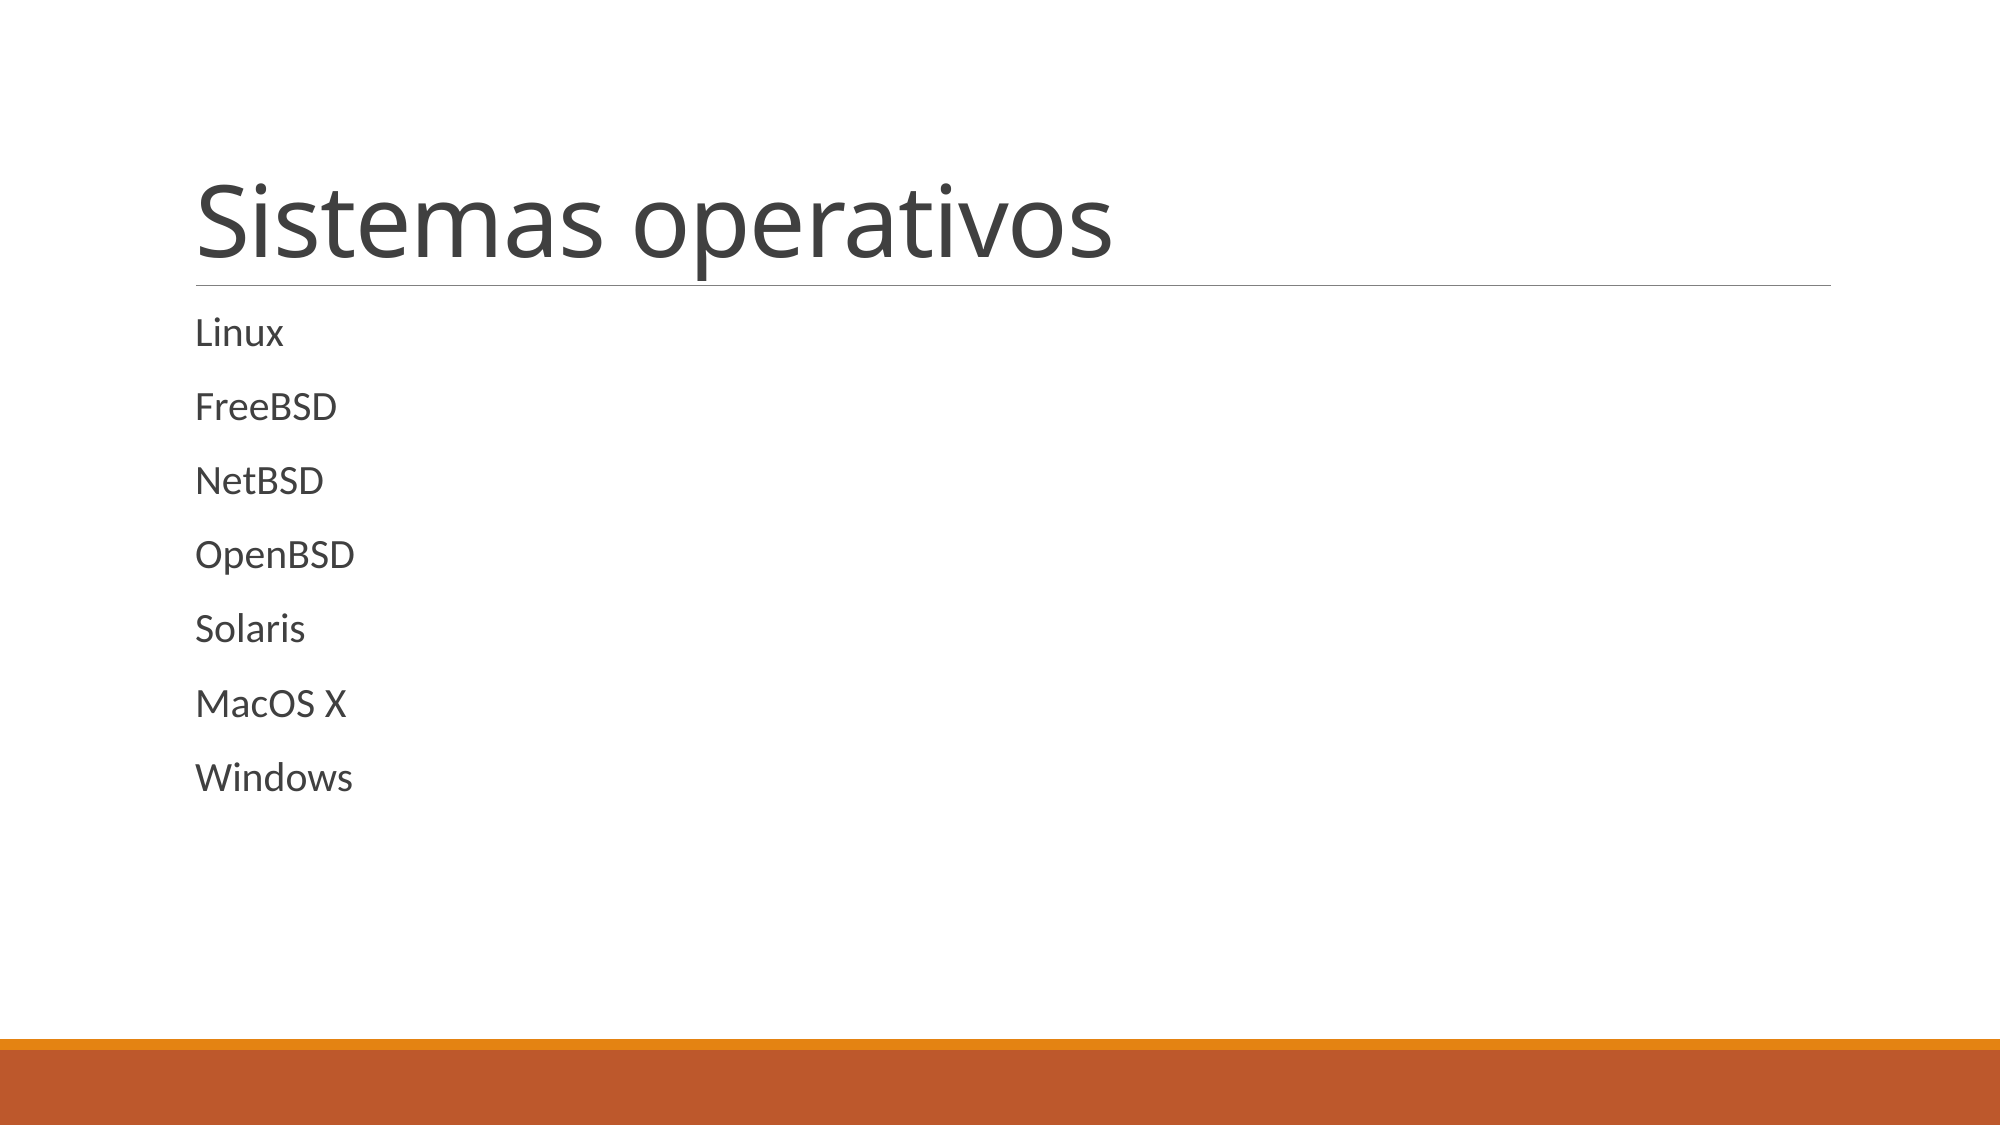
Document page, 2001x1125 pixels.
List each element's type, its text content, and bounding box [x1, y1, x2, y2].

title Sistemas operativos [180, 47, 1830, 285]
list Linux FreeBSD NetBSD OpenBSD Solaris MacOS X Windows [180, 302, 1830, 963]
